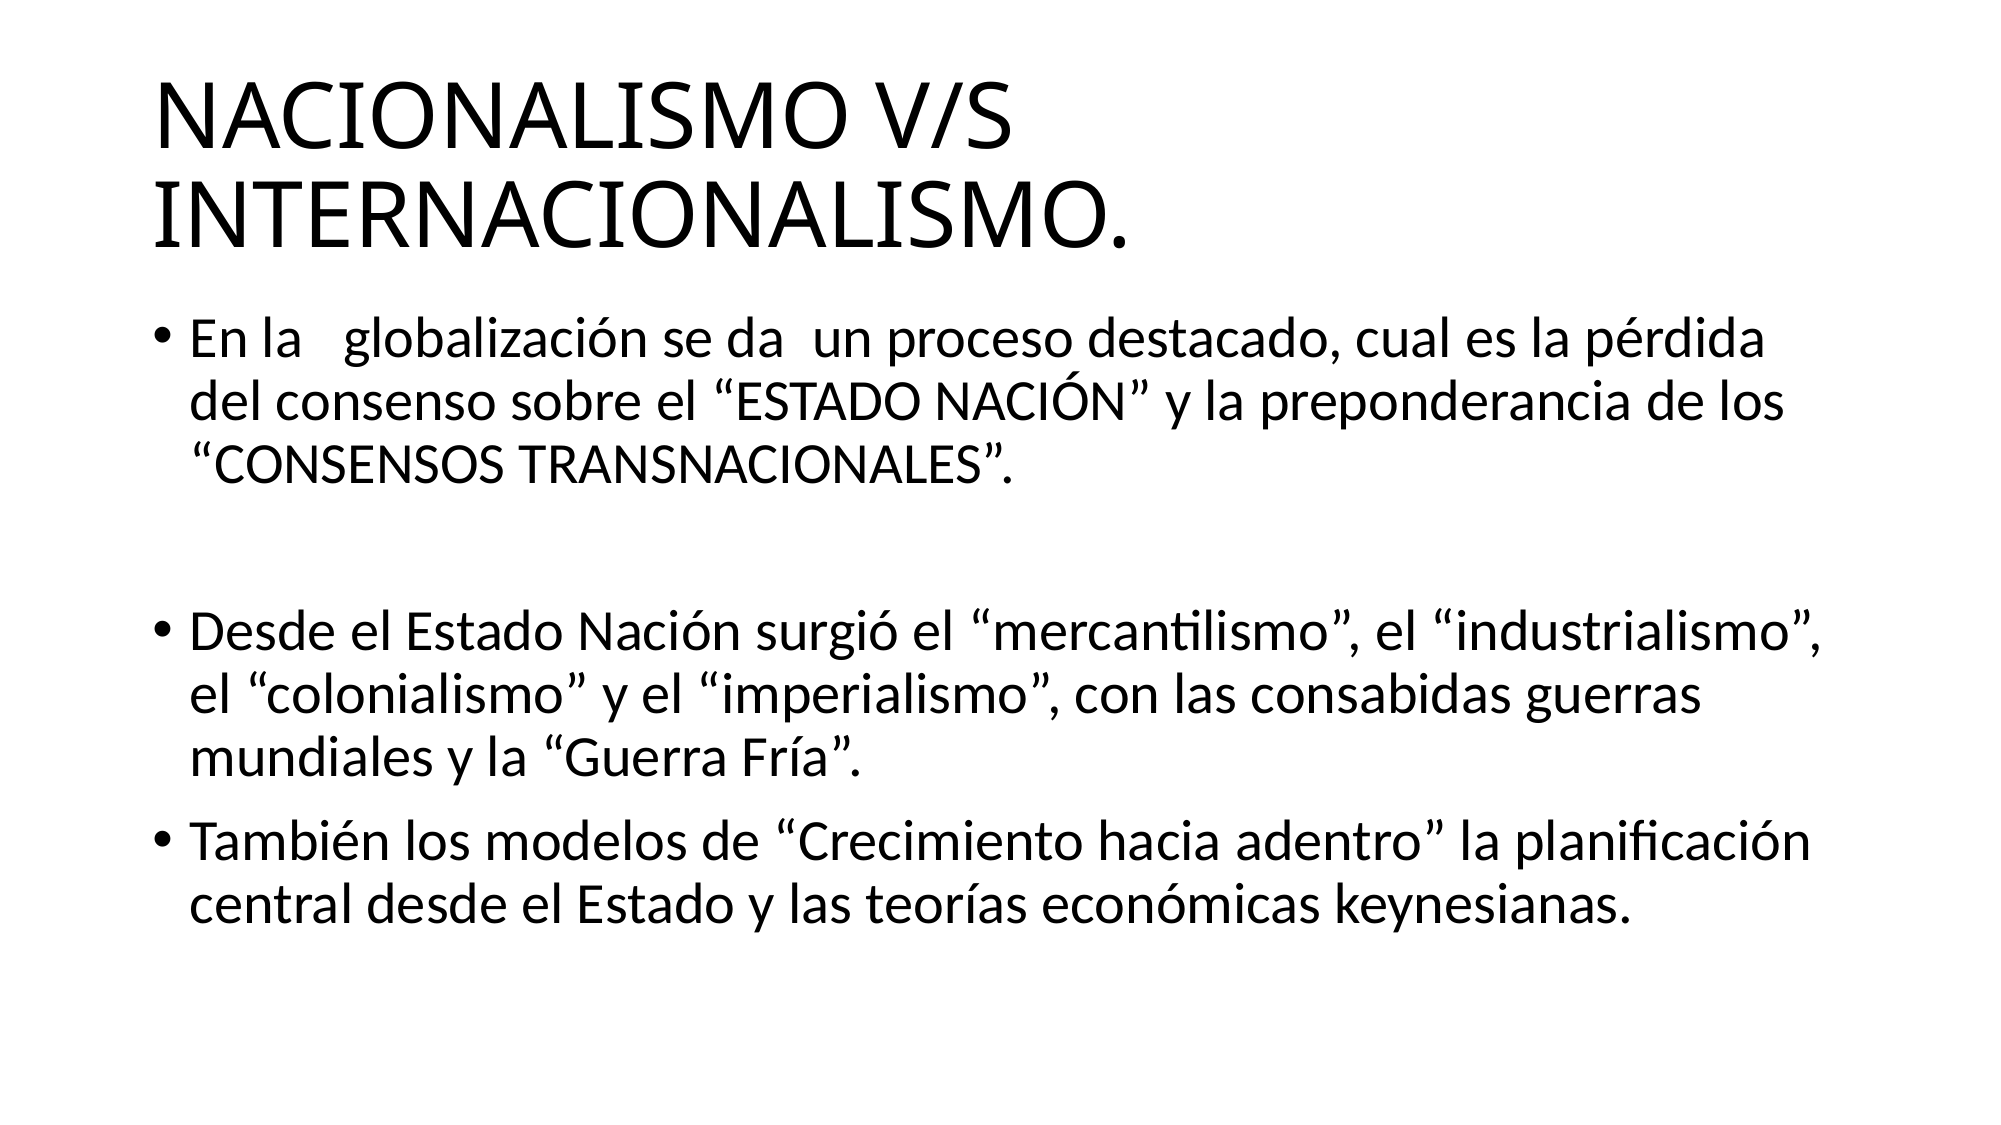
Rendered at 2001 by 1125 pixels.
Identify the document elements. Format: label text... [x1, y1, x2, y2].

list En la globalización se da un proceso destacado, cual es la pérdida del consenso sobre el “ESTADO NACIÓN” y la preponderancia de los “CONSENSOS TRANSNACIONALES”. Desde el Estado Nación surgió el “mercantilismo”, el “industrialismo”, el “colonialismo” y el “imperialismo”, con las consabidas guerras mundiales y la “Guerra Fría”. También los modelos de “Crecimiento hacia adentro” la planificación central desde el Estado y las teorías económicas keynesianas. [137, 299, 1863, 1014]
title NACIONALISMO V/S INTERNACIONALISMO. [137, 59, 1863, 278]
